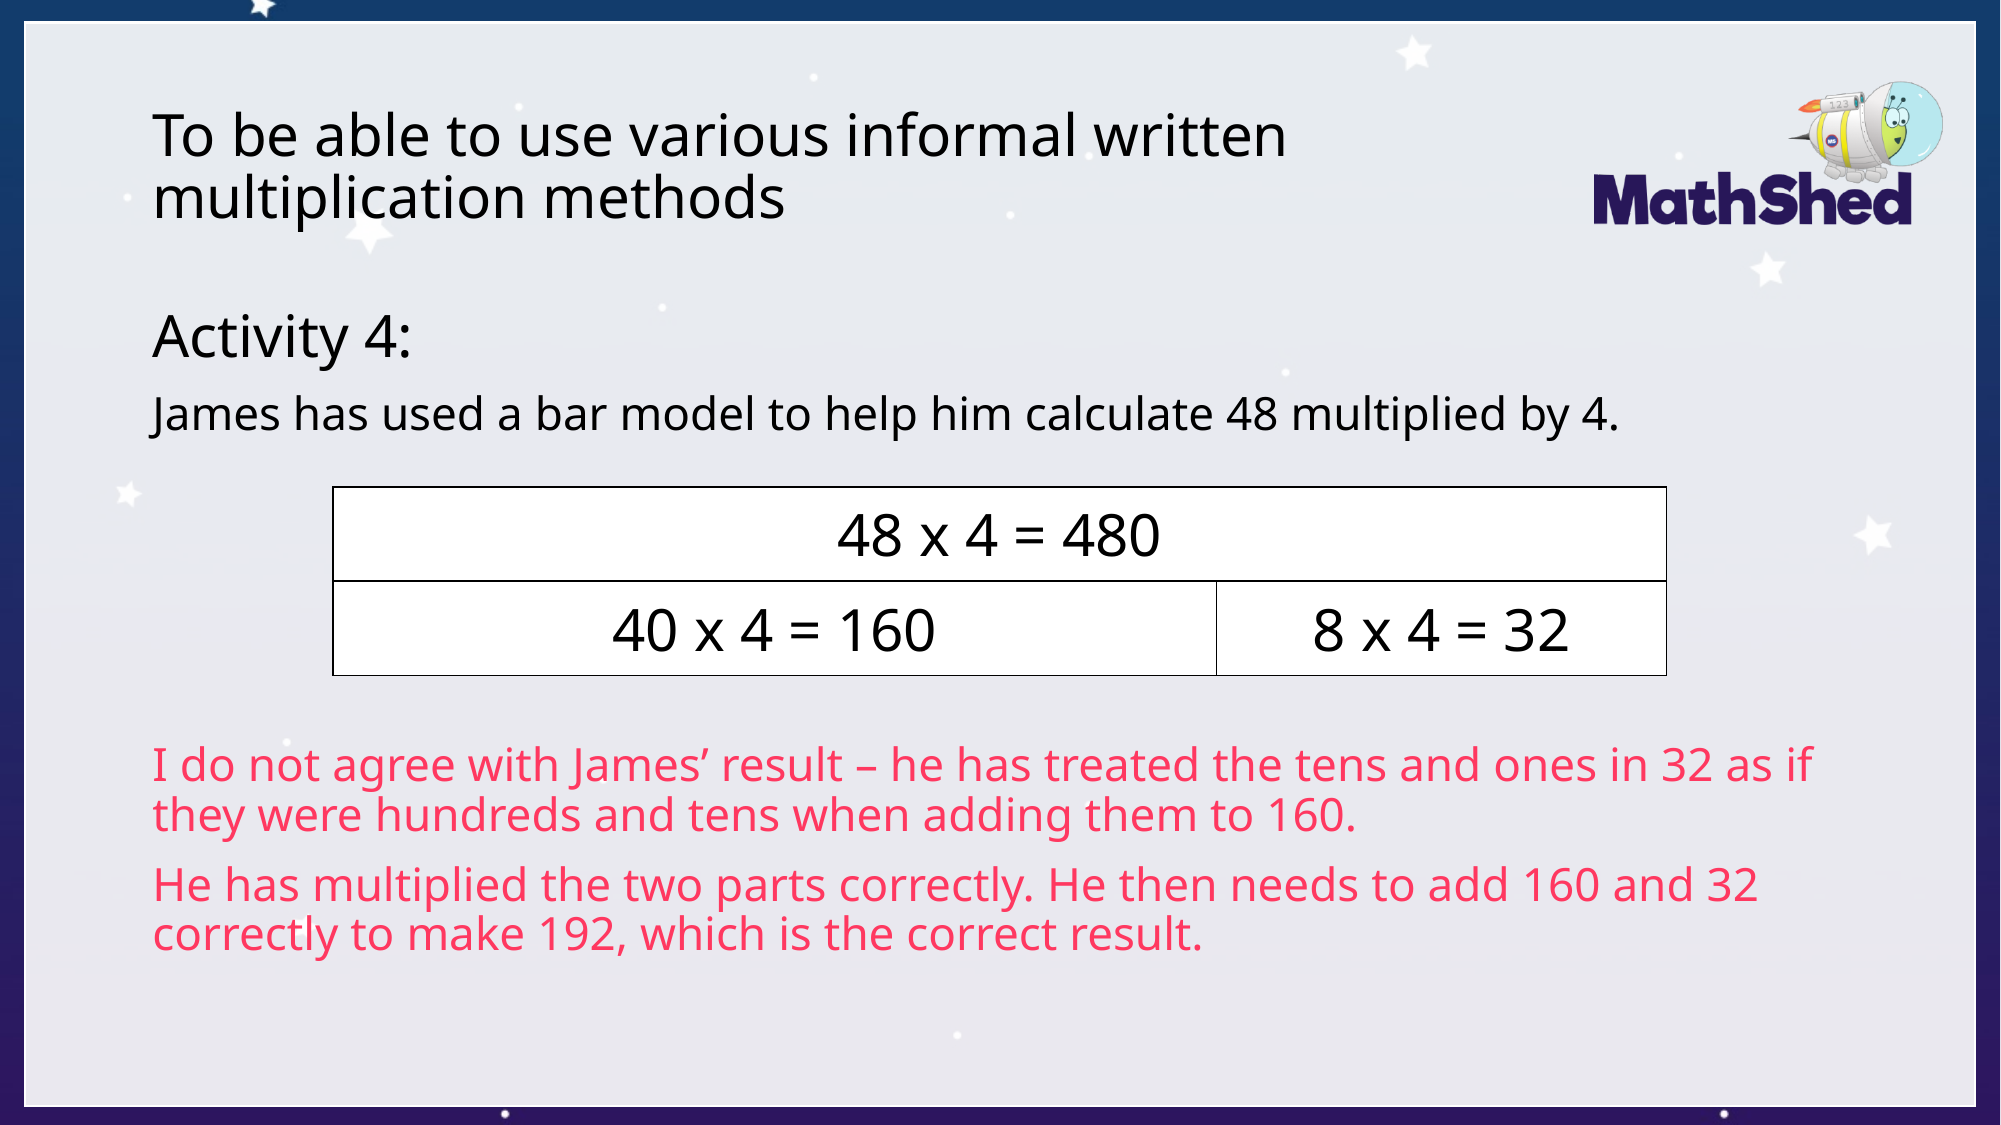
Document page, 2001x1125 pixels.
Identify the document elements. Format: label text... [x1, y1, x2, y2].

table_header 48 x 4 = 480 [334, 488, 1666, 580]
title To be able to use various informal written multiplication methods [137, 59, 1578, 278]
table_cell 40 x 4 = 160 [334, 582, 1216, 675]
table_cell 8 x 4 = 32 [1217, 582, 1666, 675]
list Activity 4: James has used a bar model to help him calculate 48 multiplied by 4. I do not agree with James’ result – he has treated the tens and ones in 32 as if they were hundreds and tens when adding them to 160. He has multiplied the two parts correctly. He then needs to add 160 and 32 correctly to make 192, which is the correct result. [137, 299, 1863, 1014]
picture [0, 0, 2001, 1125]
